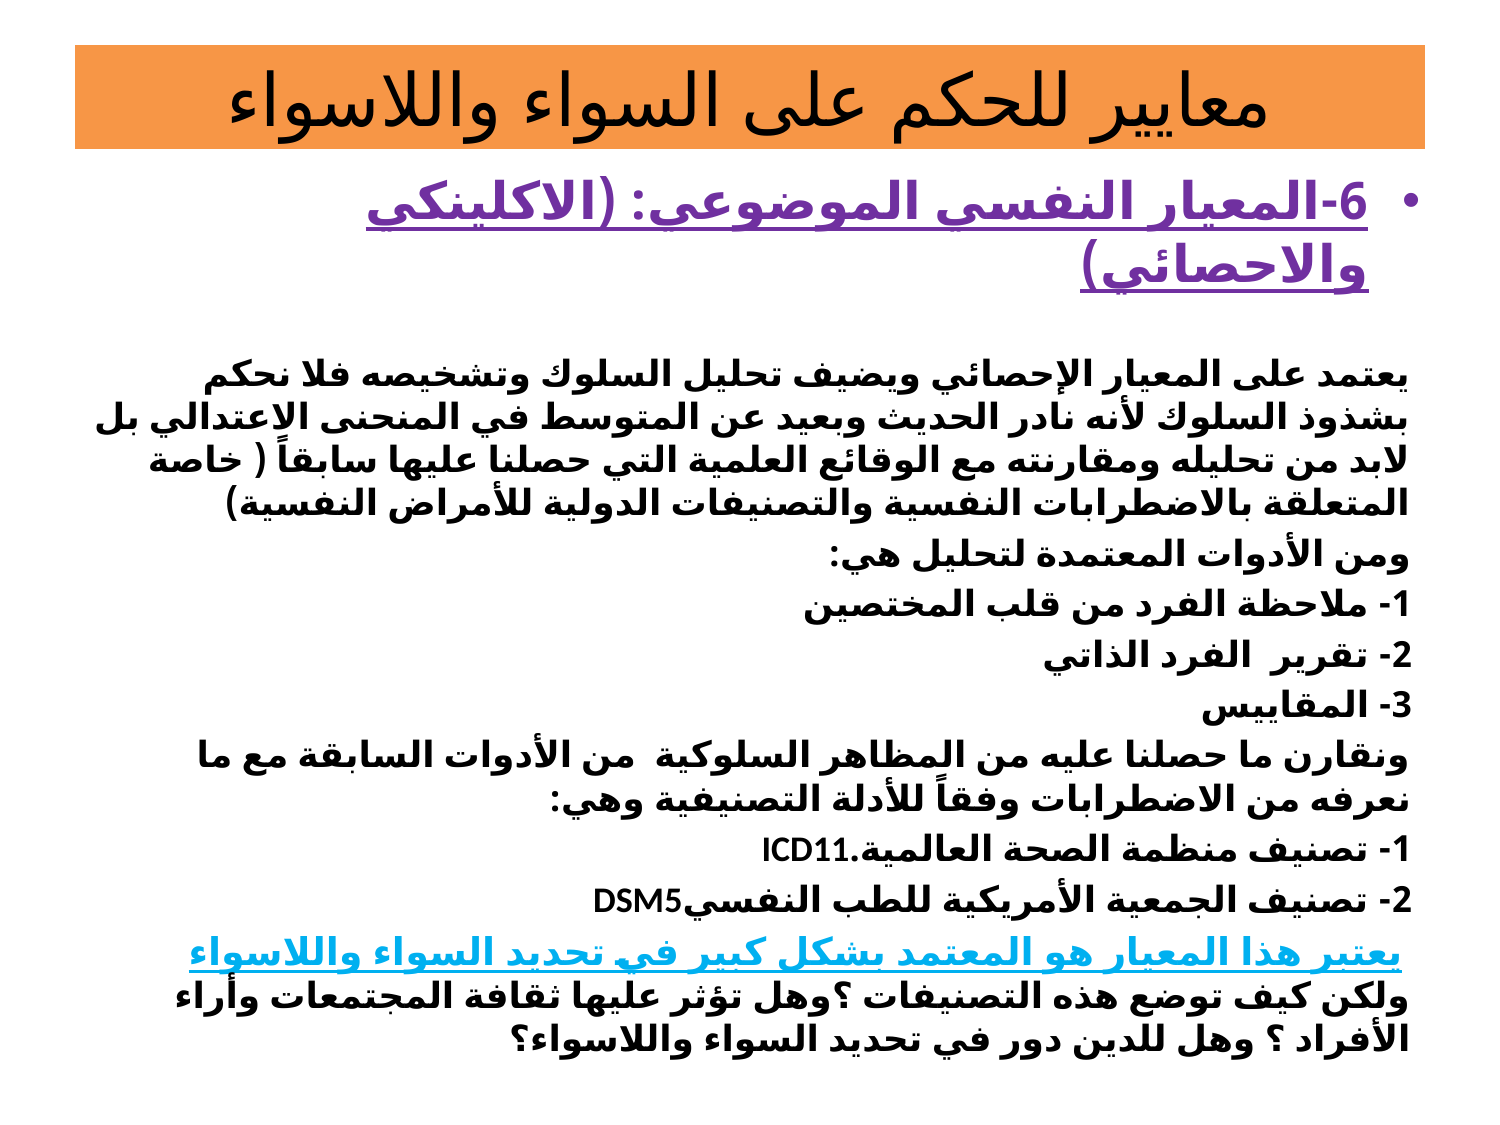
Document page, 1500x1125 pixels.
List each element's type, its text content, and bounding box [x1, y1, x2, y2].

title معايير للحكم على السواء واللاسواء [75, 45, 1425, 149]
list 6-المعيار النفسي الموضوعي: (الاكلينكي والاحصائي) يعتمد على المعيار الإحصائي ويضيف تحليل السلوك وتشخيصه فلا نحكم بشذوذ السلوك لأنه نادر الحديث وبعيد عن المتوسط في المنحنى الاعتدالي بل لابد من تحليله ومقارنته مع الوقائع العلمية التي حصلنا عليها سابقاً ( خاصة المتعلقة بالاضطرابات النفسية والتصنيفات الدولية للأمراض النفسية) ومن الأدوات المعتمدة لتحليل هي: 1- ملاحظة الفرد من قلب المختصين 2- تقرير الفرد الذاتي 3- المقاييس ونقارن ما حصلنا عليه من المظاهر السلوكية من الأدوات السابقة مع ما نعرفه من الاضطرابات وفقاً للأدلة التصنيفية وهي: 1- تصنيف منظمة الصحة العالمية. ICD11 2- تصنيف الجمعية الأمريكية للطب النفسيDSM5 يعتبر هذا المعيار هو المعتمد بشكل كبير في تحديد السواء واللاسواء ولكن كيف توضع هذه التصنيفات ؟وهل تؤثر عليها ثقافة المجتمعات وأراء الأفراد ؟ وهل للدين دور في تحديد السواء واللاسواء؟ [76, 160, 1427, 1094]
